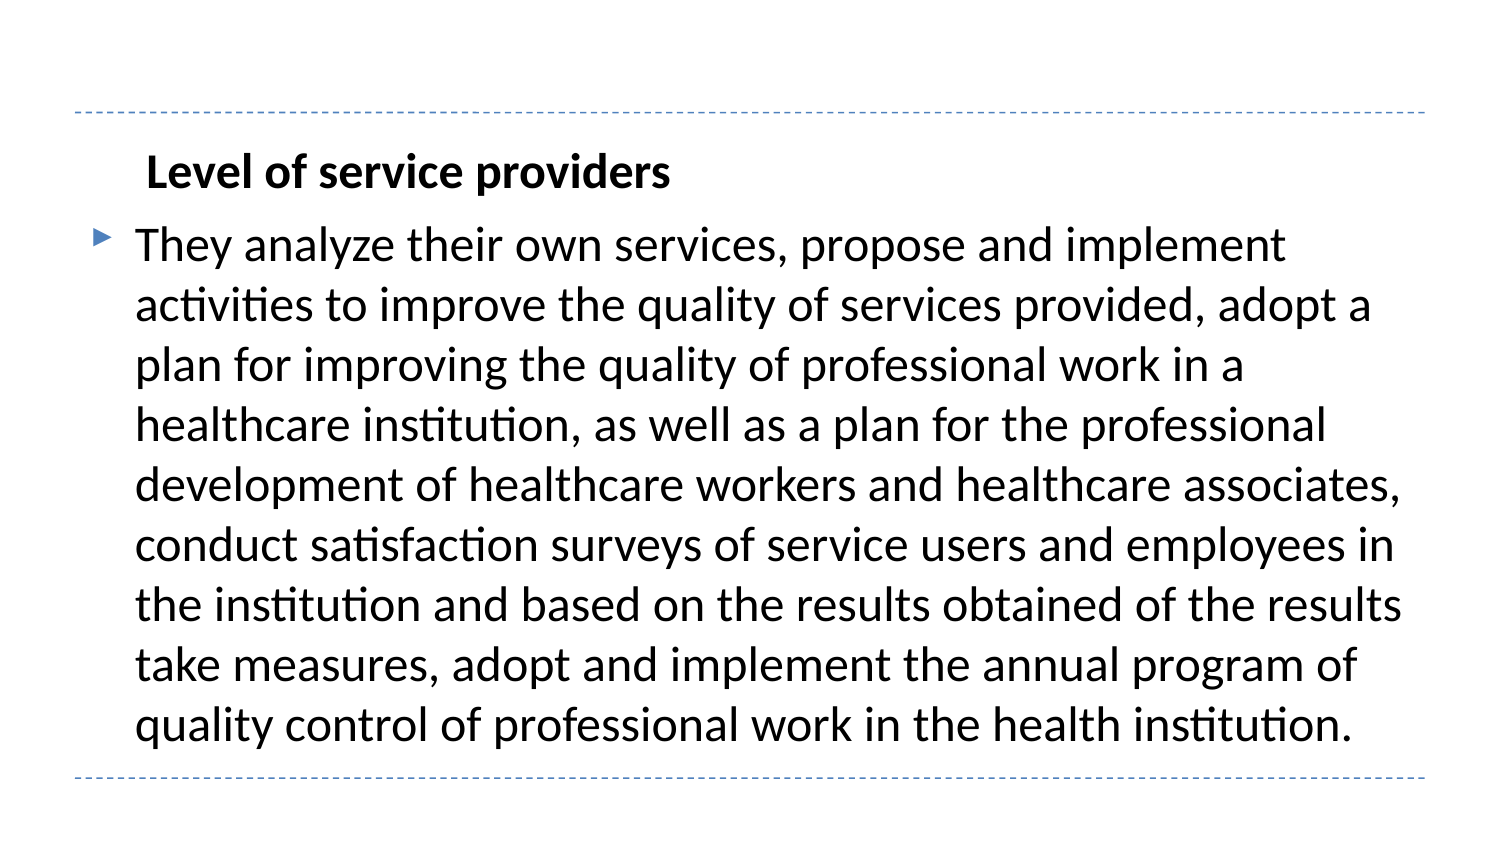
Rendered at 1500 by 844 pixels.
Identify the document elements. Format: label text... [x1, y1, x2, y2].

list Level of service providers They analyze their own services, propose and implement activities to improve the quality of services provided, adopt a plan for improving the quality of professional work in a healthcare institution, as well as a plan for the professional development of healthcare workers and healthcare associates, conduct satisfaction surveys of service users and employees in the institution and based on the results obtained of the results take measures, adopt and implement the annual program of quality control of professional work in the health institution. [74, 131, 1426, 779]
